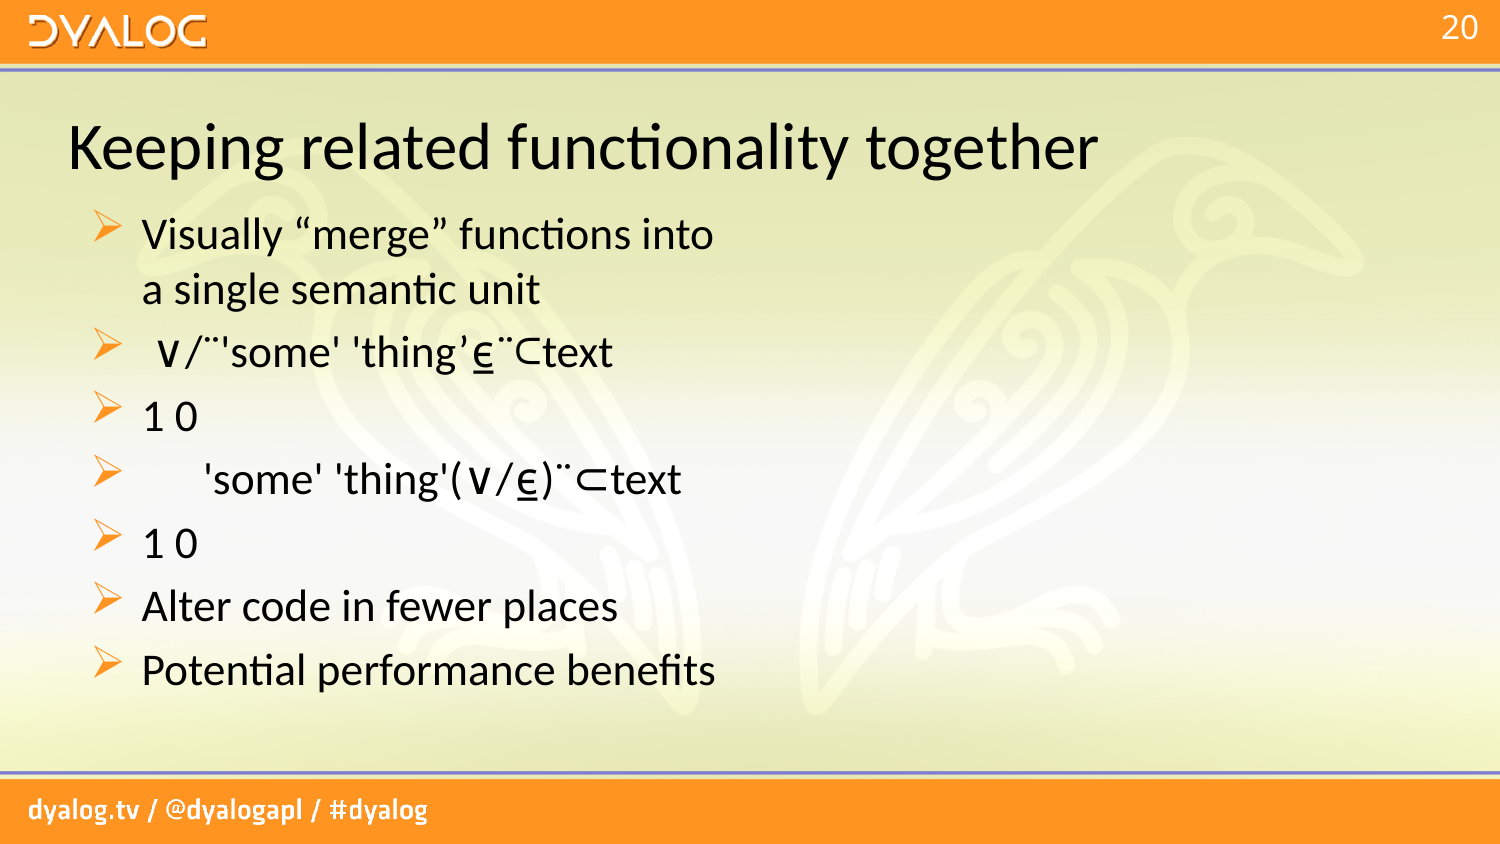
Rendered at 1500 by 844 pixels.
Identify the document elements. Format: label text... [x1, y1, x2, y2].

picture [0, 0, 1500, 844]
title Keeping related functionality together [53, 94, 1425, 192]
list Visually “merge” functions into a single semantic unit ∨/¨'some' 'thing’⍷¨⊂text 1 0 'some' 'thing'(∨/⍷)¨⊂text 1 0 Alter code in fewer places Potential performance benefits [75, 196, 738, 754]
